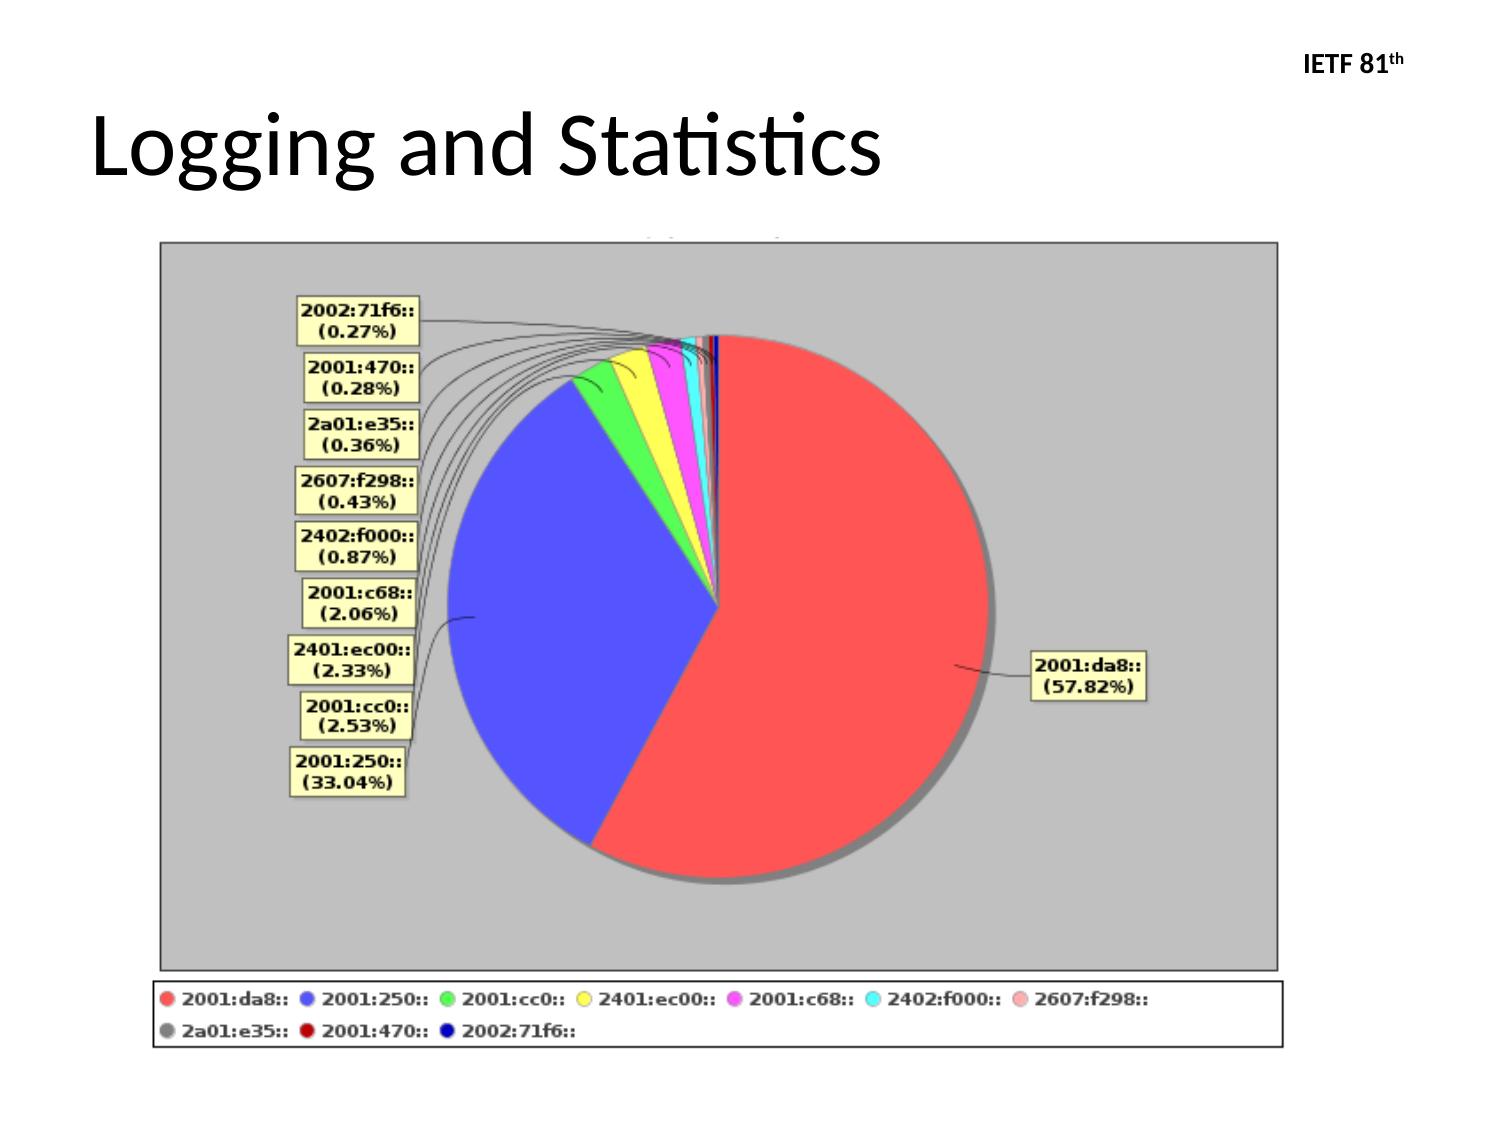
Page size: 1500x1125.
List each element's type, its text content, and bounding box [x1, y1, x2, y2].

picture [137, 237, 1301, 1066]
title Logging and Statistics [74, 44, 1426, 233]
